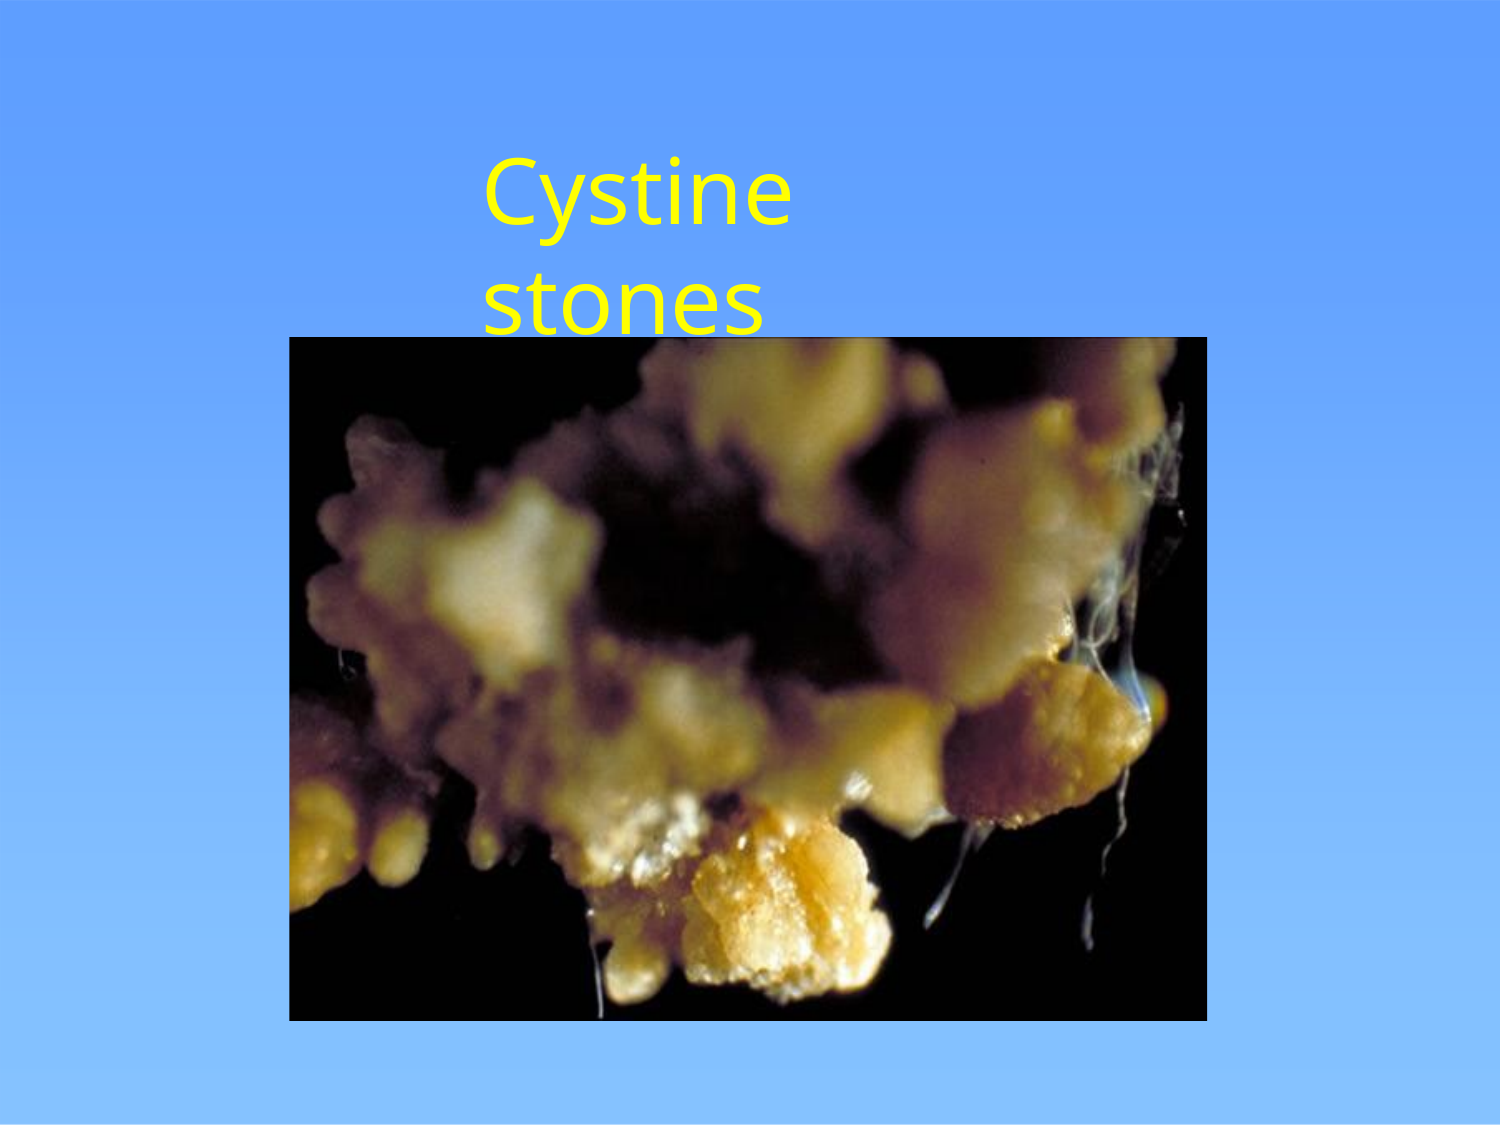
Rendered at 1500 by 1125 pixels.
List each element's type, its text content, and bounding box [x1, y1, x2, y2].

text_box [289, 337, 1208, 1021]
picture [0, 0, 1500, 1125]
title Cystine stones [479, 132, 1071, 353]
